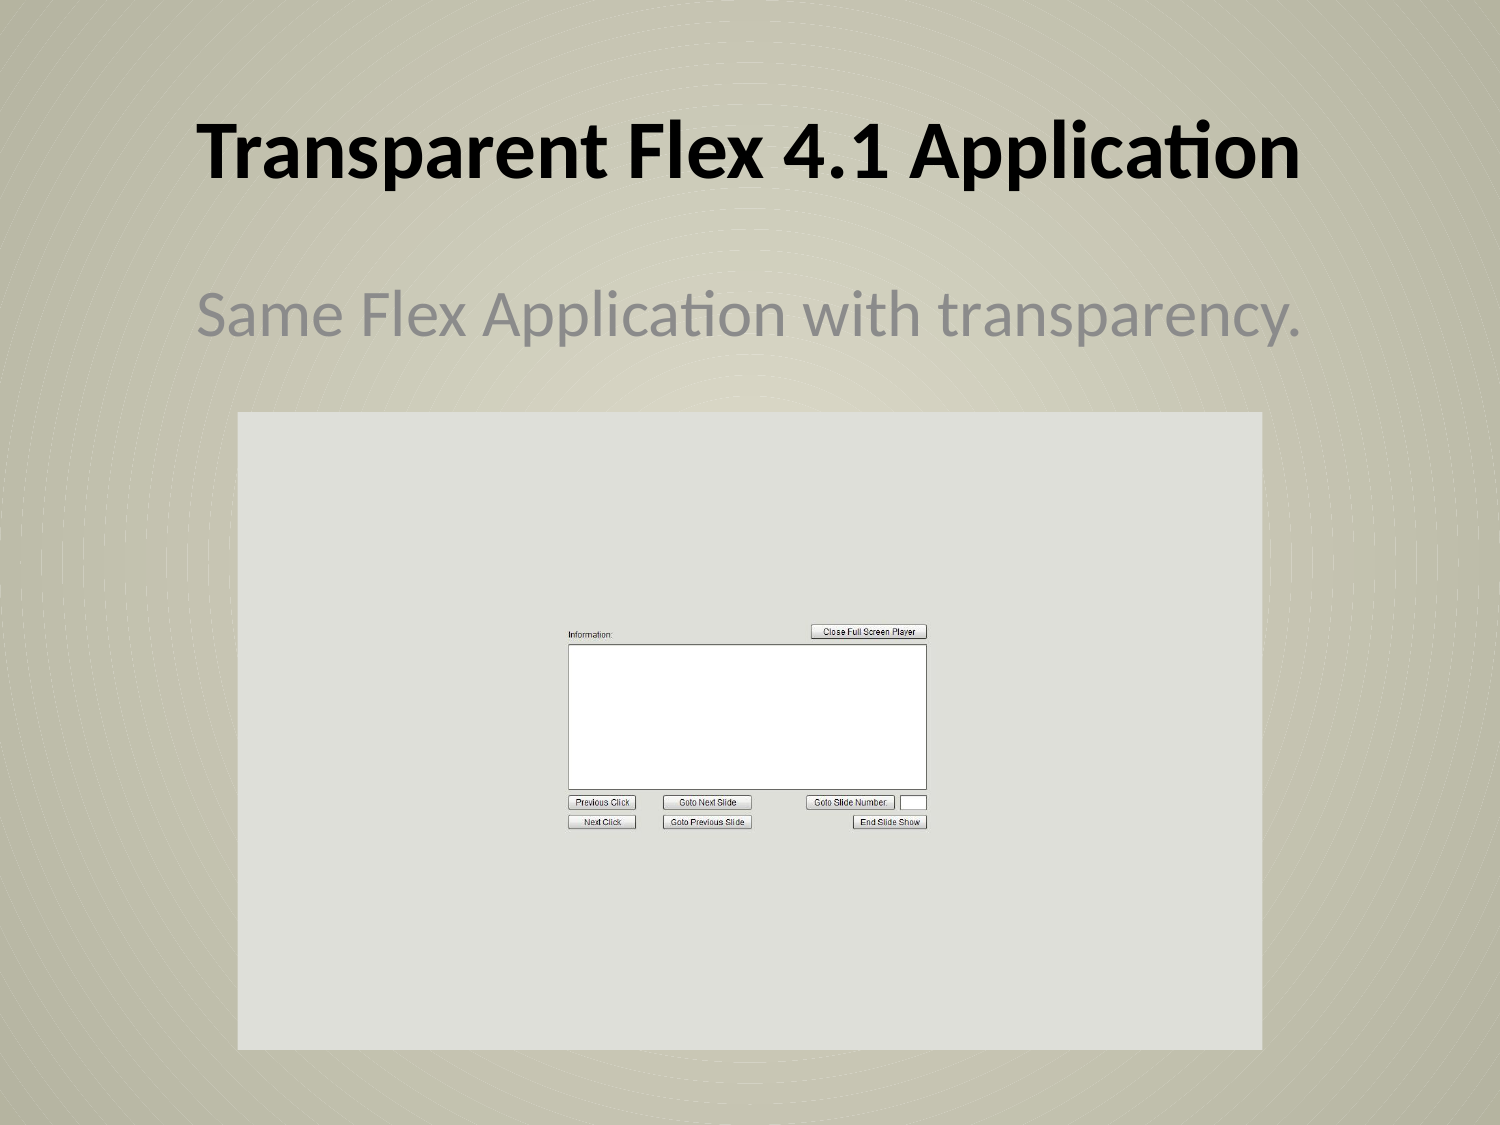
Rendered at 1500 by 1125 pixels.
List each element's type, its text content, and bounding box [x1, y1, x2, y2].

text_box [235, 410, 1265, 1052]
title Transparent Flex 4.1 Application [112, 50, 1388, 241]
subtitle Same Flex Application with transparency. [125, 262, 1375, 450]
